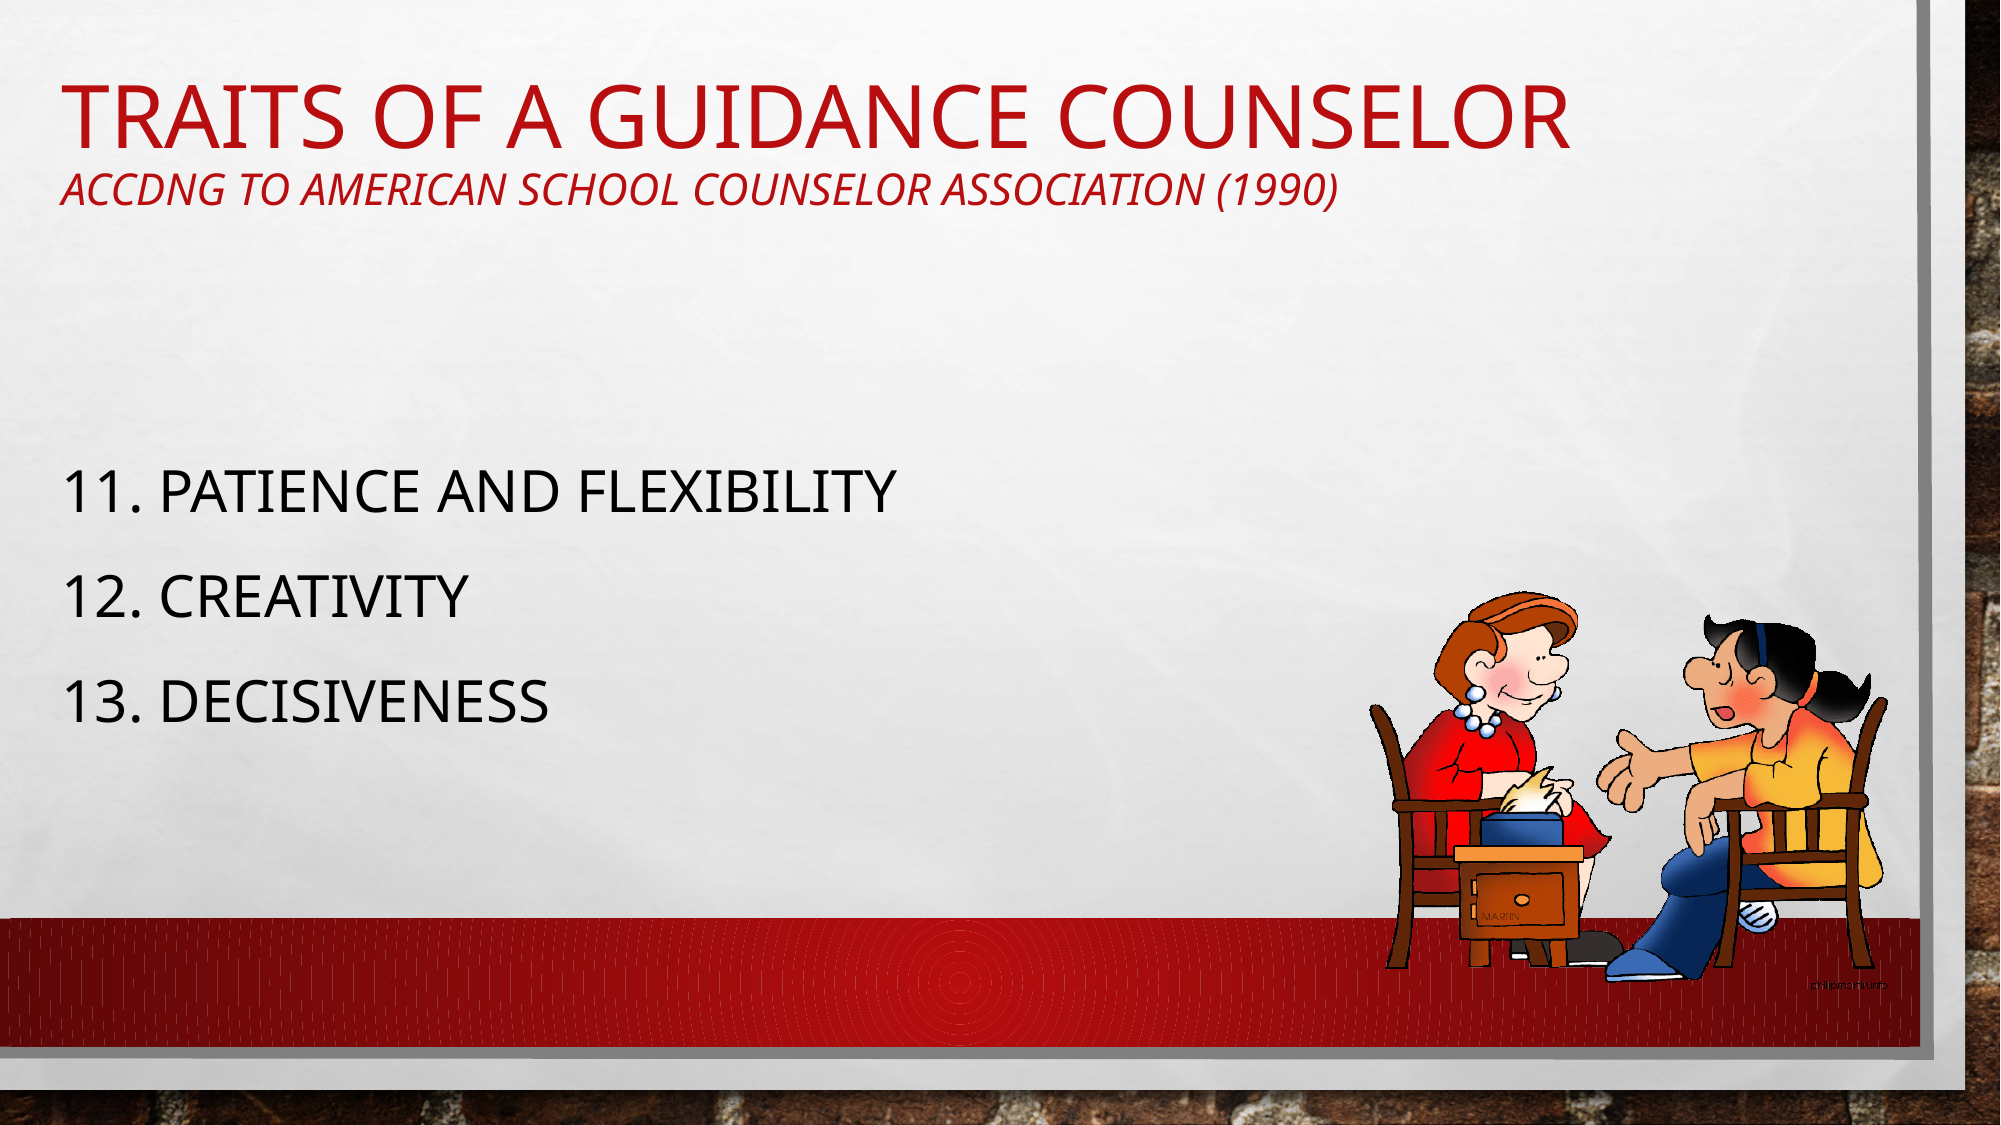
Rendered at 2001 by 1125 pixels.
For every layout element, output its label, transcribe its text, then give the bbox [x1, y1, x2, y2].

title Traits of a guidance counselor accdng to American school counselor association (1990) [46, 63, 1753, 224]
list 11. Patience and flexibility 12. Creativity 13. decisiveness [46, 319, 1823, 960]
picture [0, 0, 2000, 1125]
picture [1345, 579, 1900, 997]
